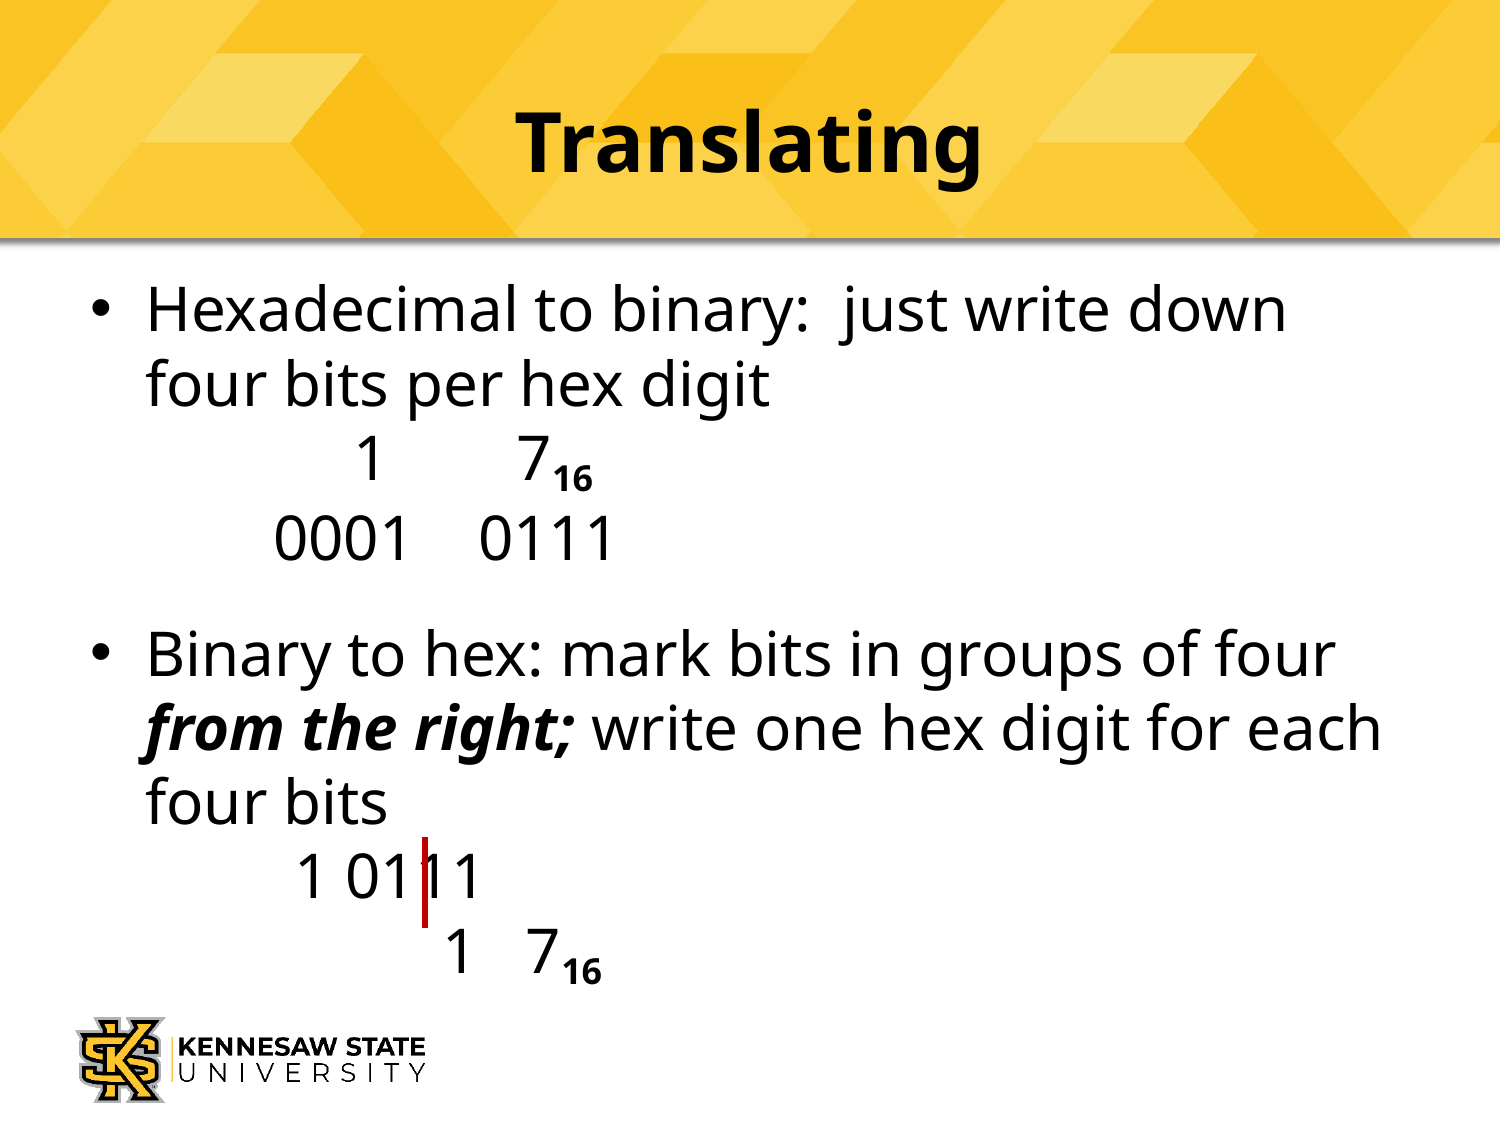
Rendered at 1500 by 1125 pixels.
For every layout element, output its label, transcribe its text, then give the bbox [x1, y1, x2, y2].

list Hexadecimal to binary: just write down four bits per hex digit 1 716 0001 0111 Binary to hex: mark bits in groups of four from the right; write one hex digit for each four bits 1 0111 1 716 [75, 262, 1425, 1005]
title Translating [75, 45, 1425, 233]
picture [75, 1017, 425, 1103]
picture [0, 0, 1500, 251]
